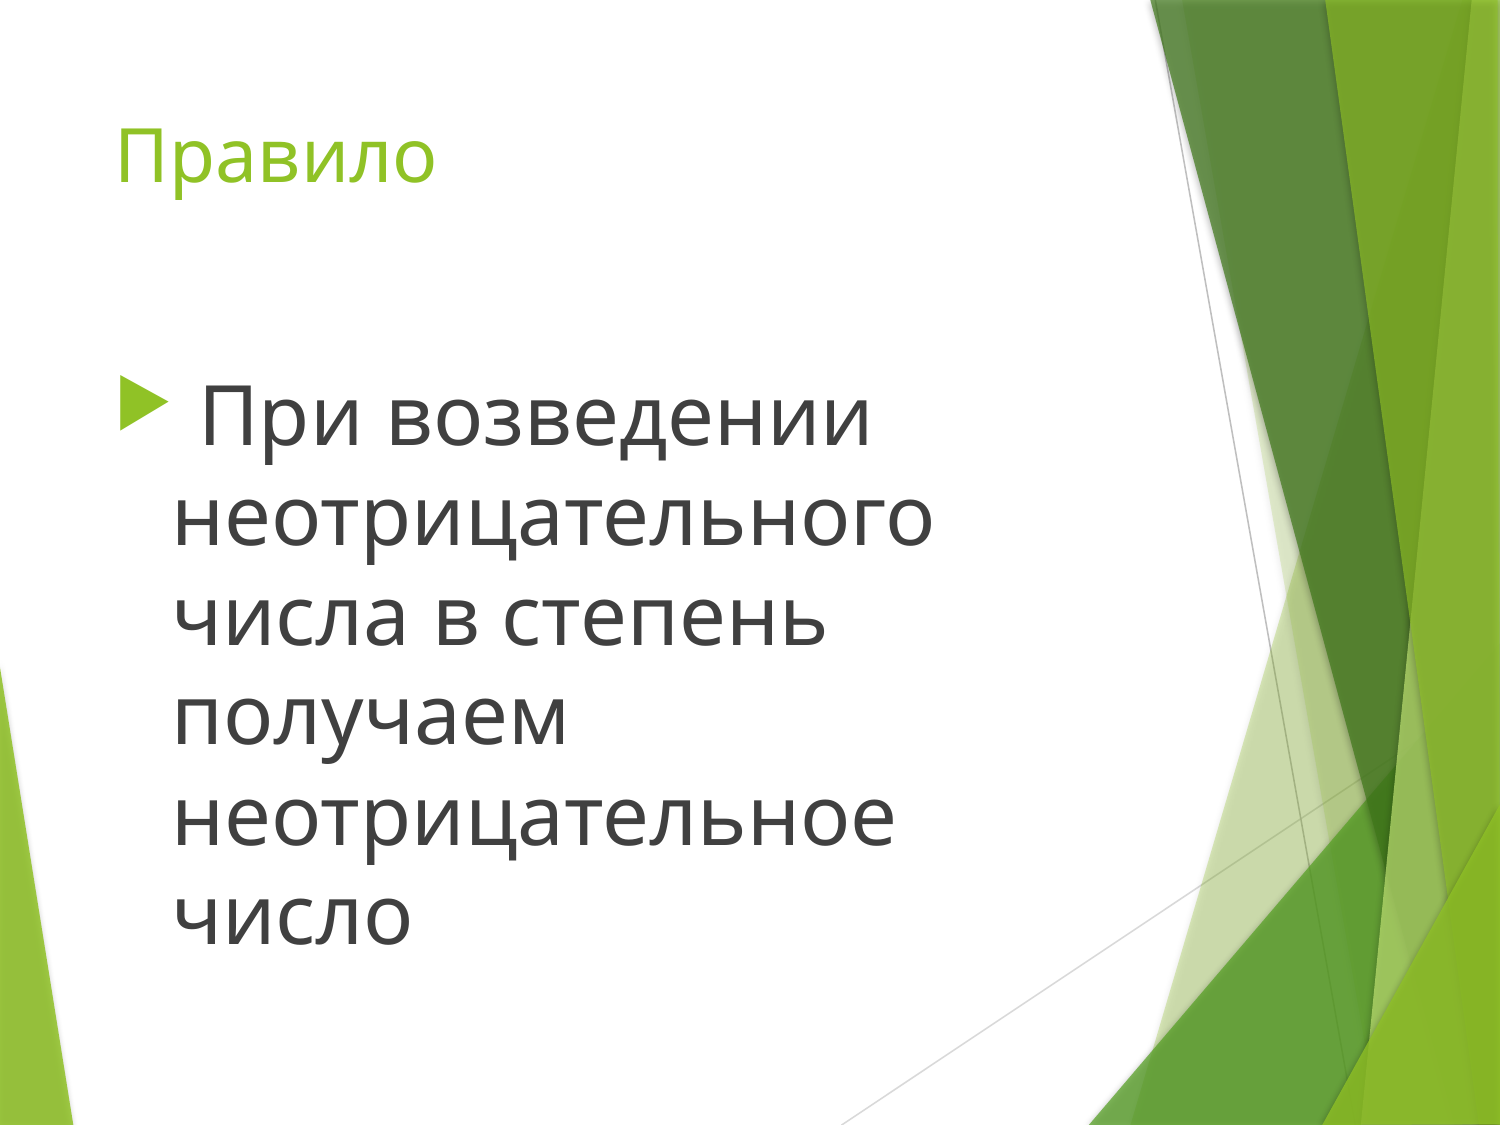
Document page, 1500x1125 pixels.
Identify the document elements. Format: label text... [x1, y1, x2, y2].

title Правило [99, 99, 1142, 317]
list При возведении неотрицательного числа в степень получаем неотрицательное число [99, 354, 1142, 992]
